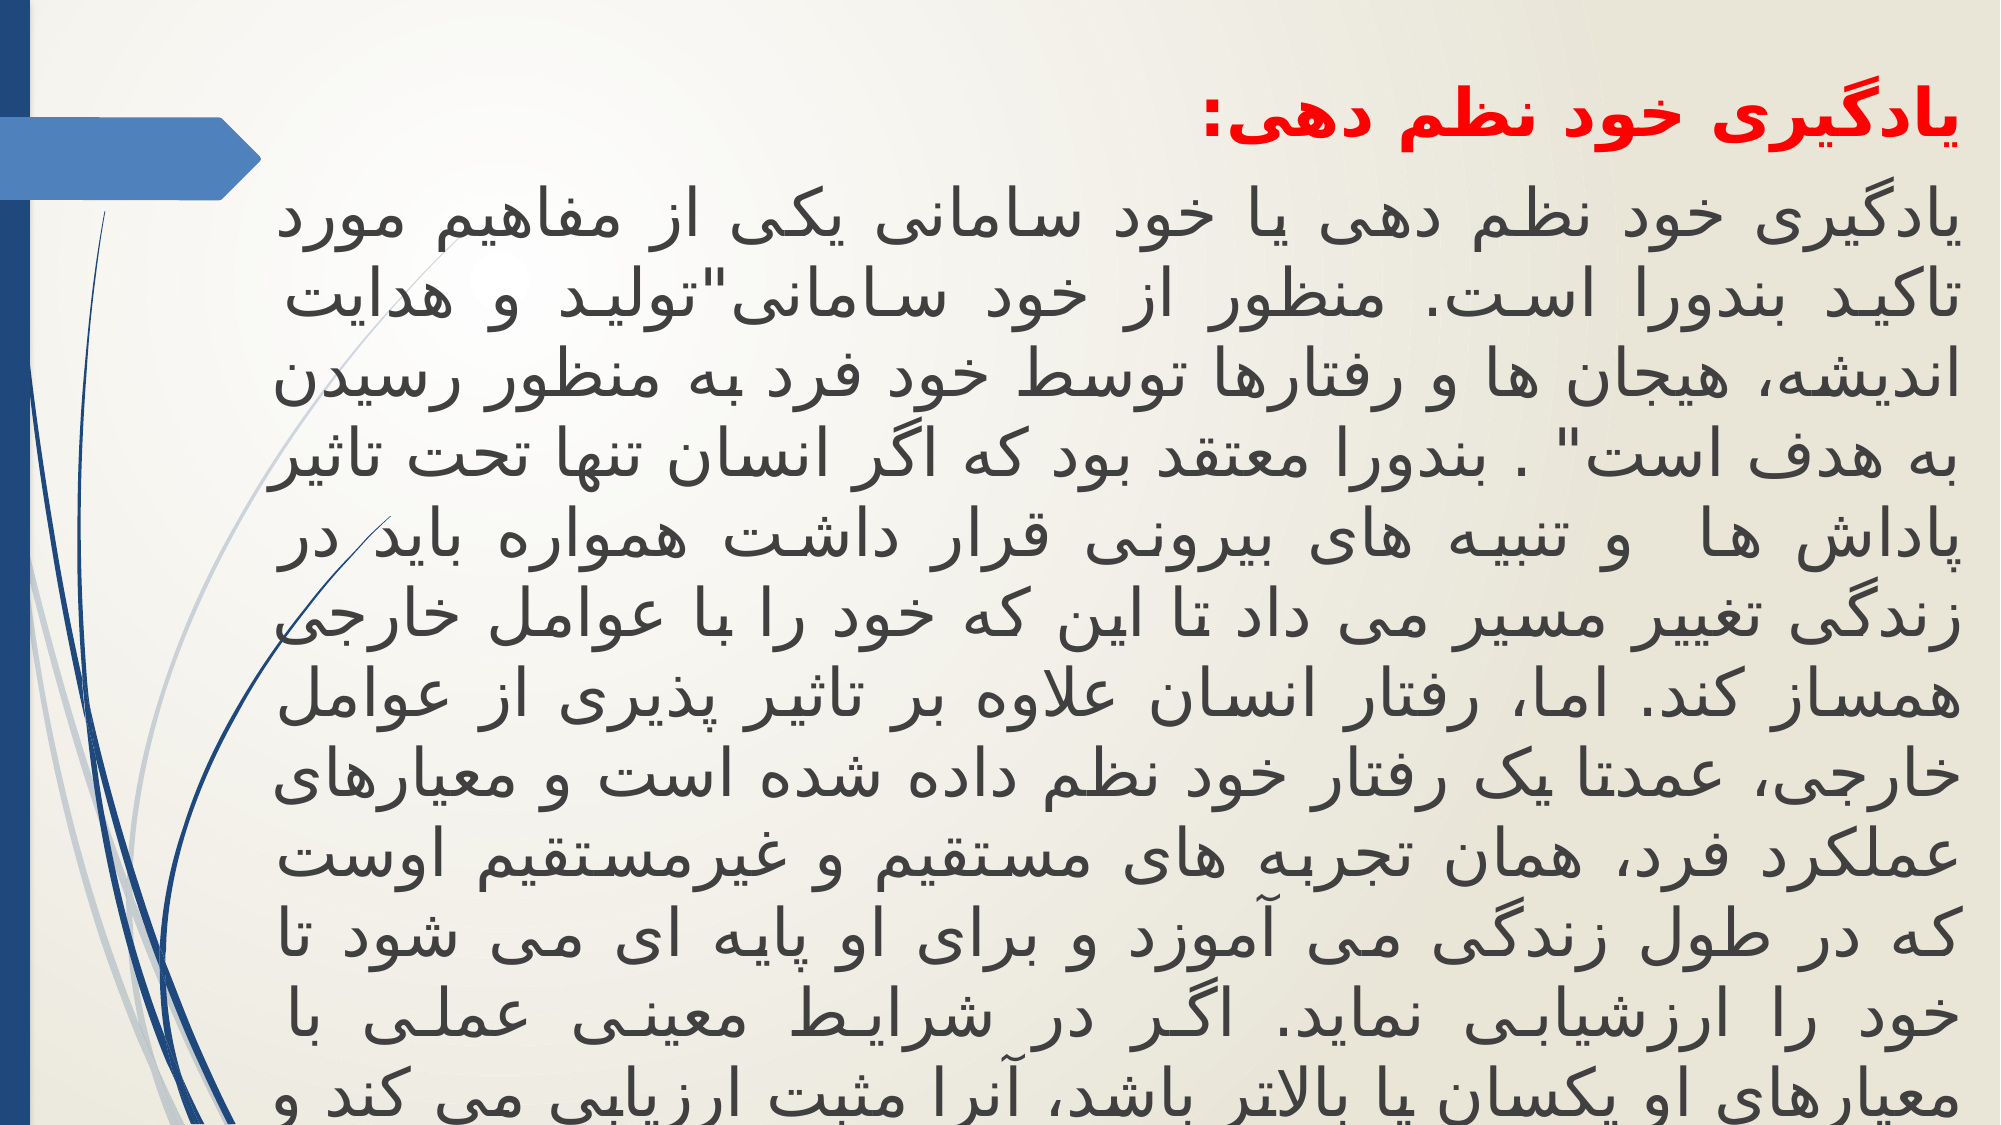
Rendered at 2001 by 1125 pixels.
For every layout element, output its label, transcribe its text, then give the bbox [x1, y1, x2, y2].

list یادگیری خود نظم دهی: یادگیری خود نظم دهی یا خود سامانی یکی از مفاهیم مورد تاکید بندورا است. منظور از خود سامانی"تولید و هدایت اندیشه، هیجان ها و رفتارها توسط خود فرد به منظور رسیدن به هدف است" . بندورا معتقد بود که اگر انسان تنها تحت تاثیر پاداش ها و تنبیه های بیرونی قرار داشت همواره باید در زندگی تغییر مسیر می داد تا این که خود را با عوامل خارجی همساز کند. اما، رفتار انسان علاوه بر تاثیر پذیری از عوامل خارجی، عمدتا یک رفتار خود نظم داده شده است و معیارهای عملکرد فرد، همان تجربه های مستقیم و غیرمستقیم اوست که در طول زندگی می آموزد و برای او پایه ای می شود تا خود را ارزشیابی نماید. اگر در شرایط معینی عملی با معیارهای او یکسان یا بالاتر باشد، آنرا مثبت ارزیابی می کند و اگر از معیارهای او پایین تر باشد، آنرا منفی ارزشیابی می کند. [254, 61, 1979, 1108]
